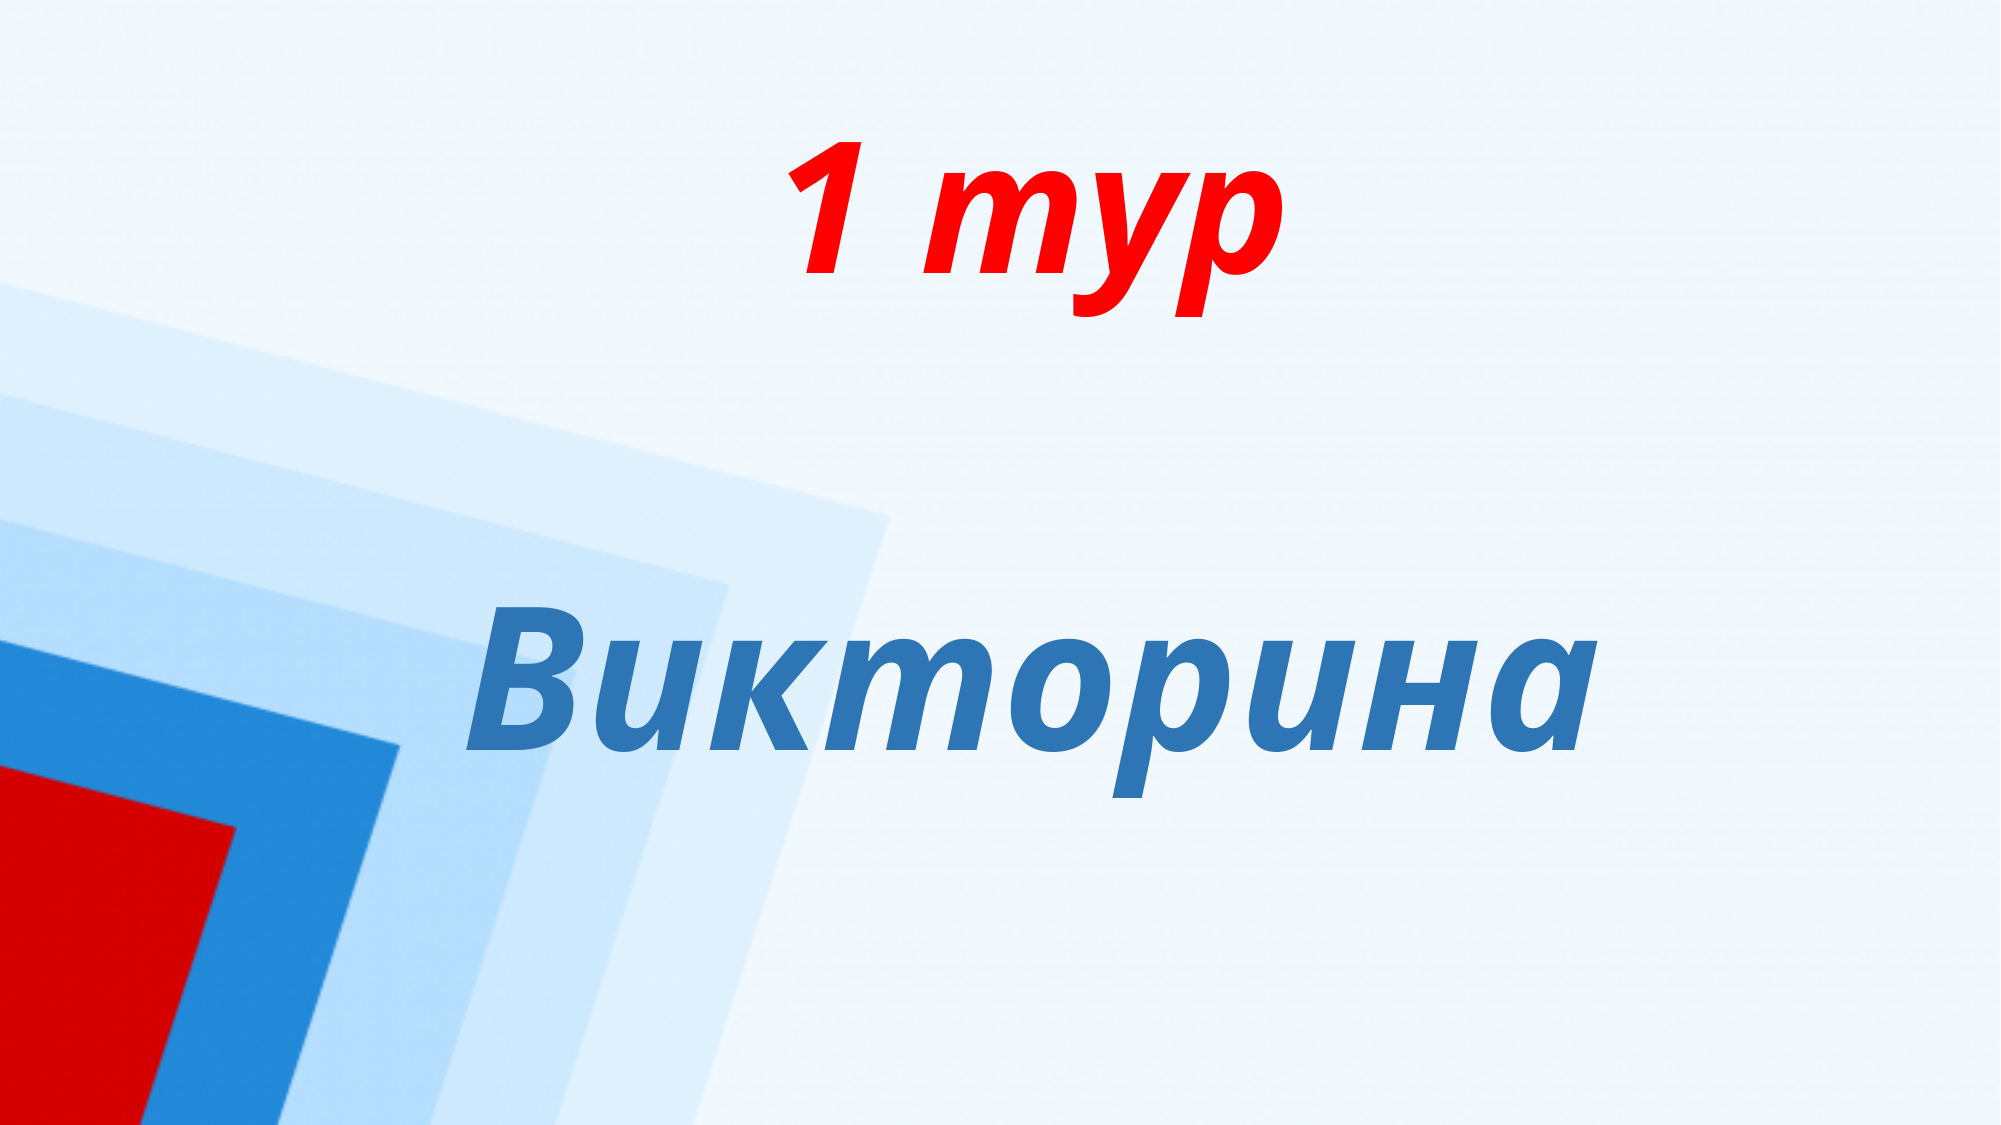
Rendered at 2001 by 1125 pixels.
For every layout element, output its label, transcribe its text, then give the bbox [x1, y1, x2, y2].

picture [0, 0, 2001, 1125]
text_box 1 тур Викторина [309, 82, 1753, 978]
